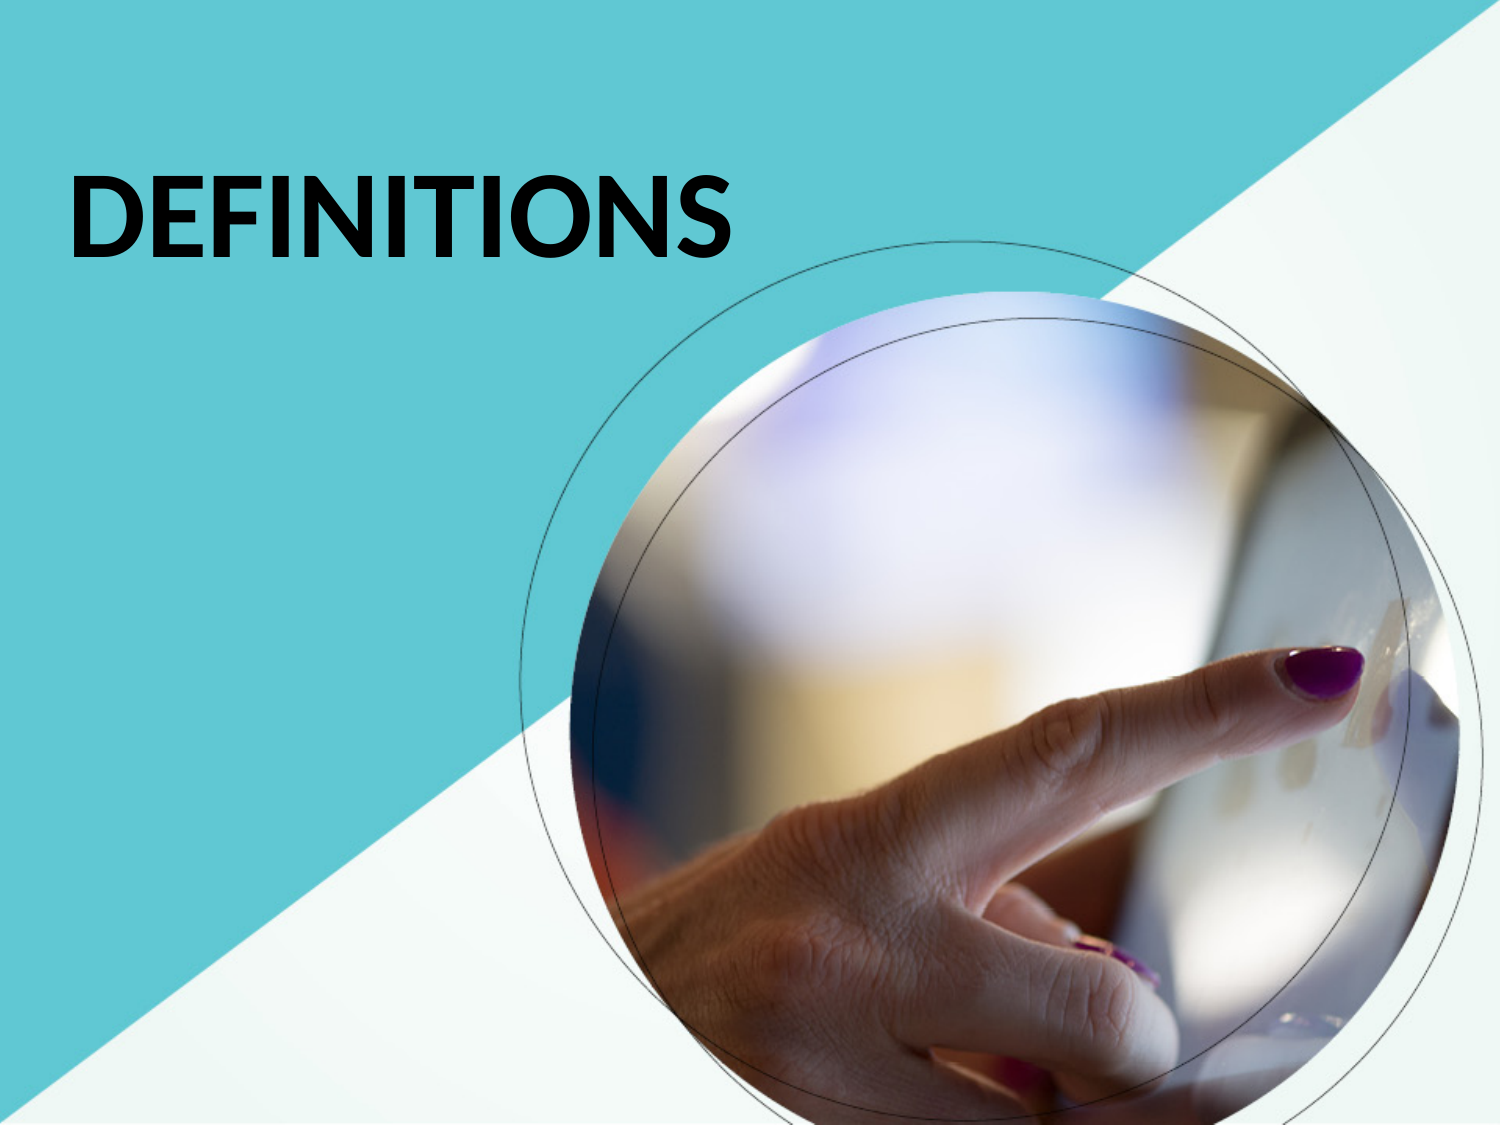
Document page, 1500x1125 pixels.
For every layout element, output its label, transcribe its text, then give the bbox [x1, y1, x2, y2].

text_box DEFINITIONS [53, 125, 798, 291]
picture [0, 0, 1500, 1125]
